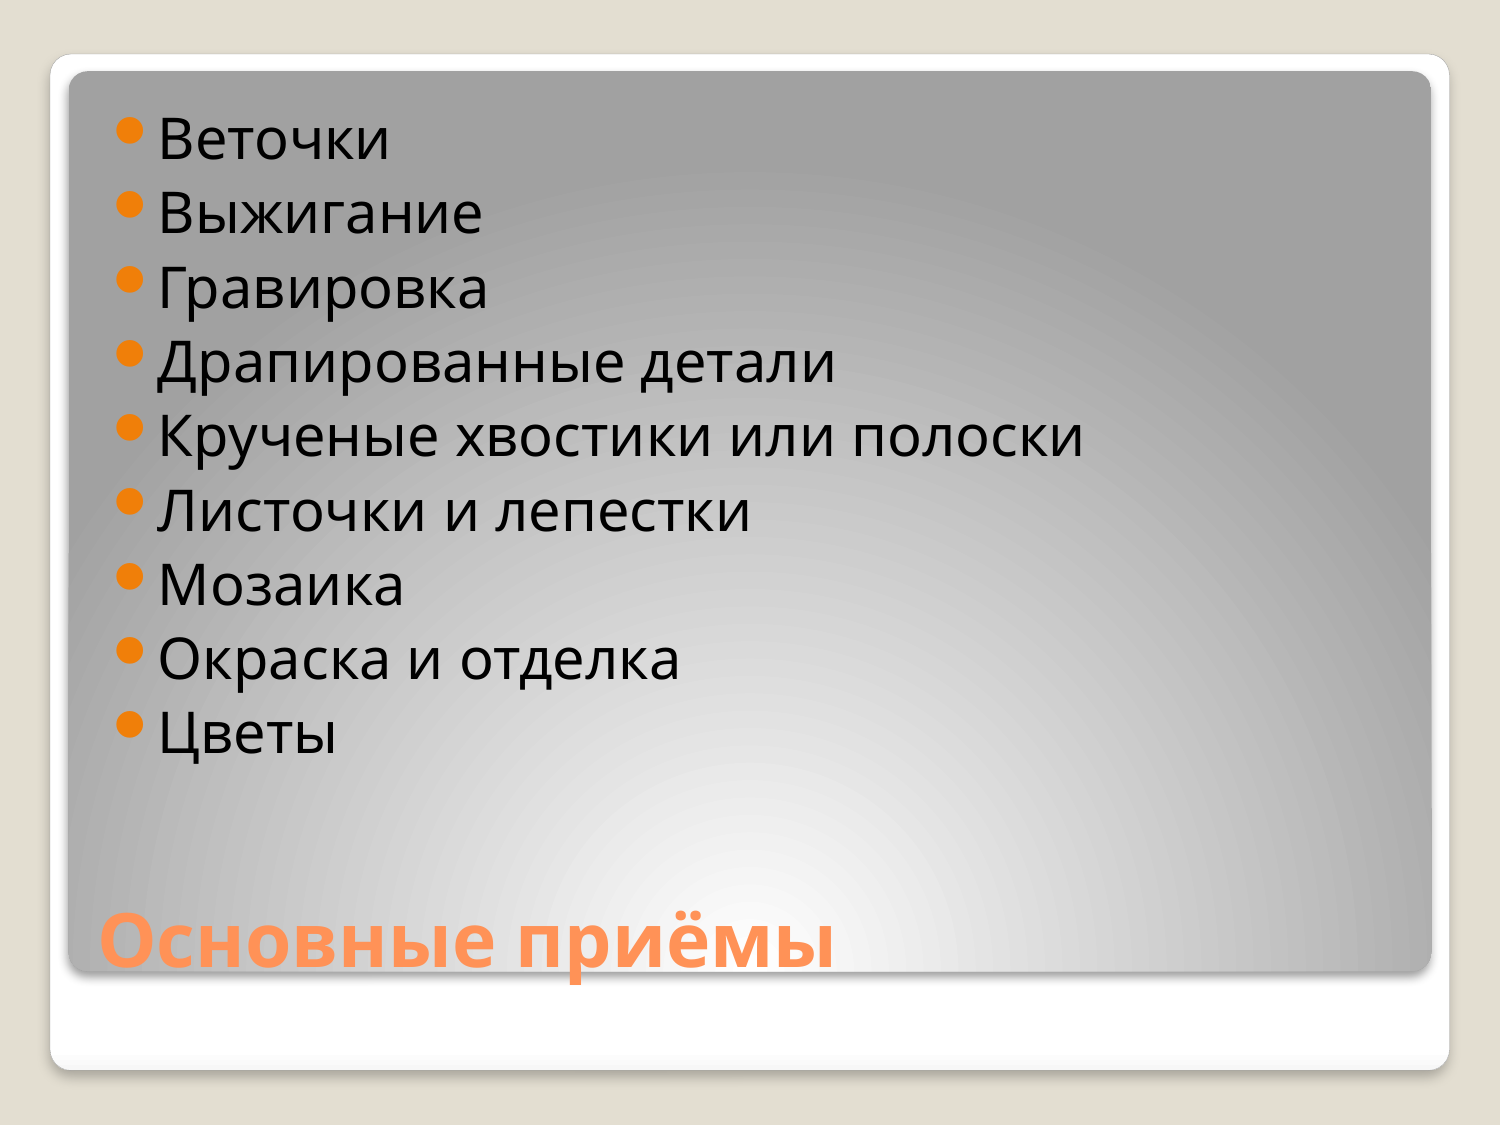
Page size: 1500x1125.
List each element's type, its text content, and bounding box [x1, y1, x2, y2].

title Основные приёмы [82, 817, 1425, 990]
list Веточки Выжигание Гравировка Драпированные детали Крученые хвостики или полоски Листочки и лепестки Мозаика Окраска и отделка Цветы [82, 86, 1425, 774]
